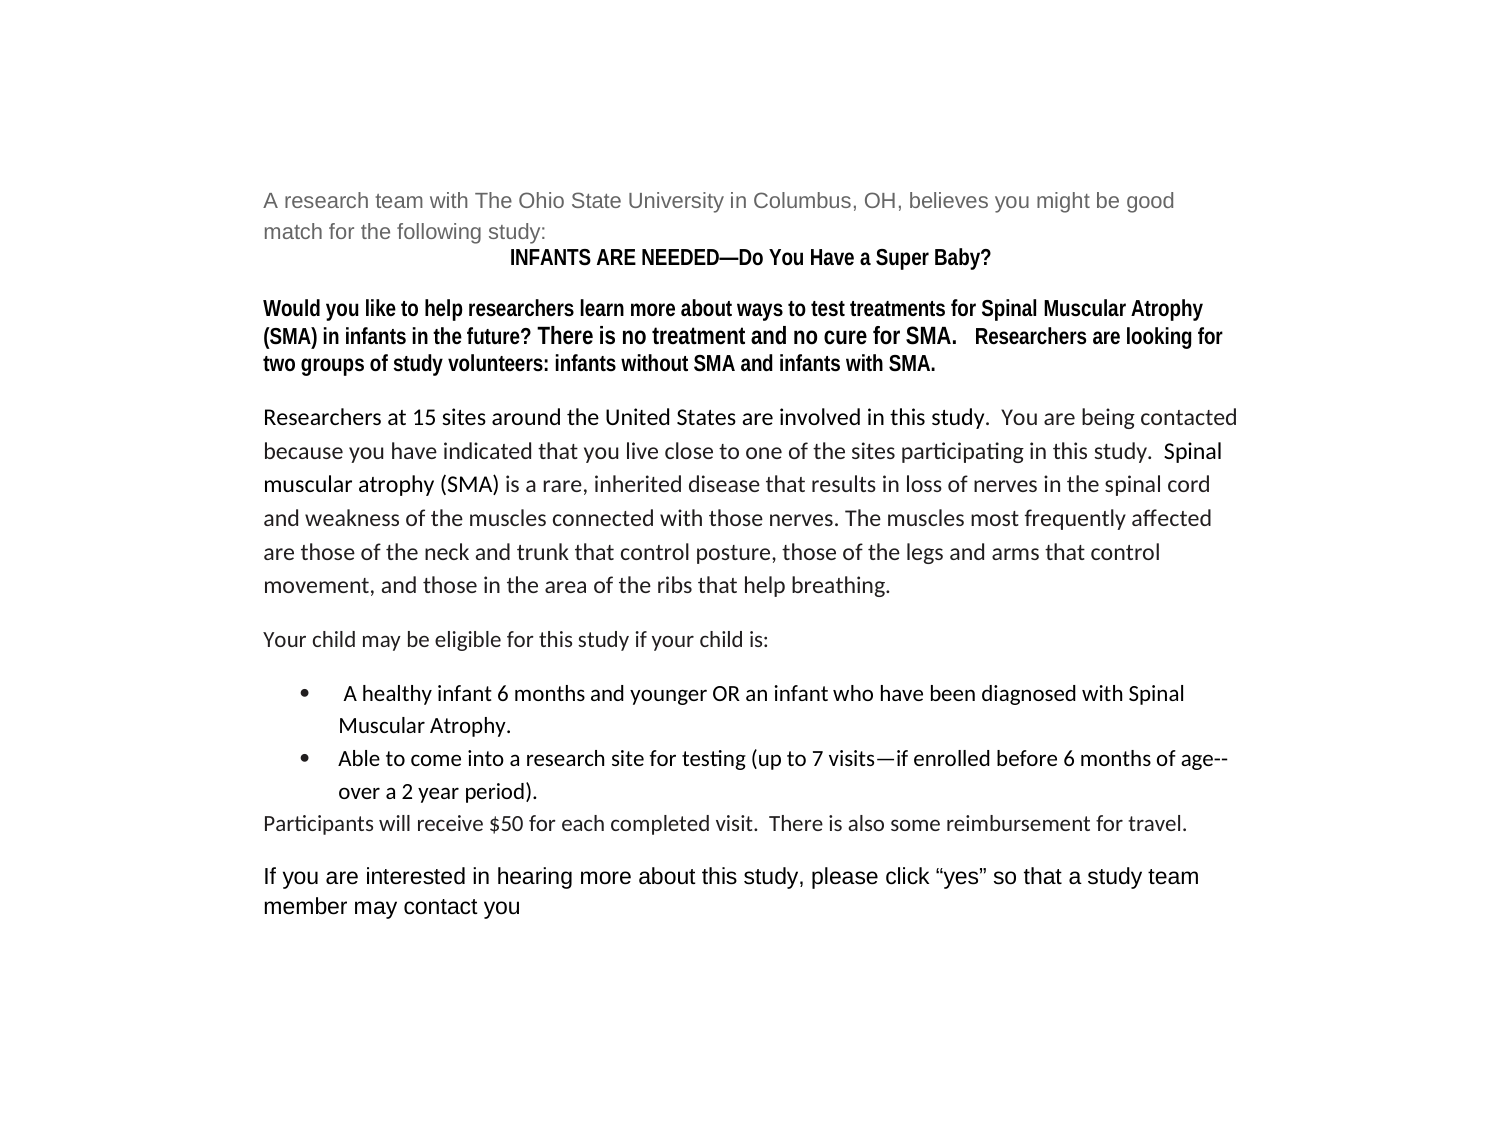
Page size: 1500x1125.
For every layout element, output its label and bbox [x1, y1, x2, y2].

picture [262, 181, 1237, 944]
